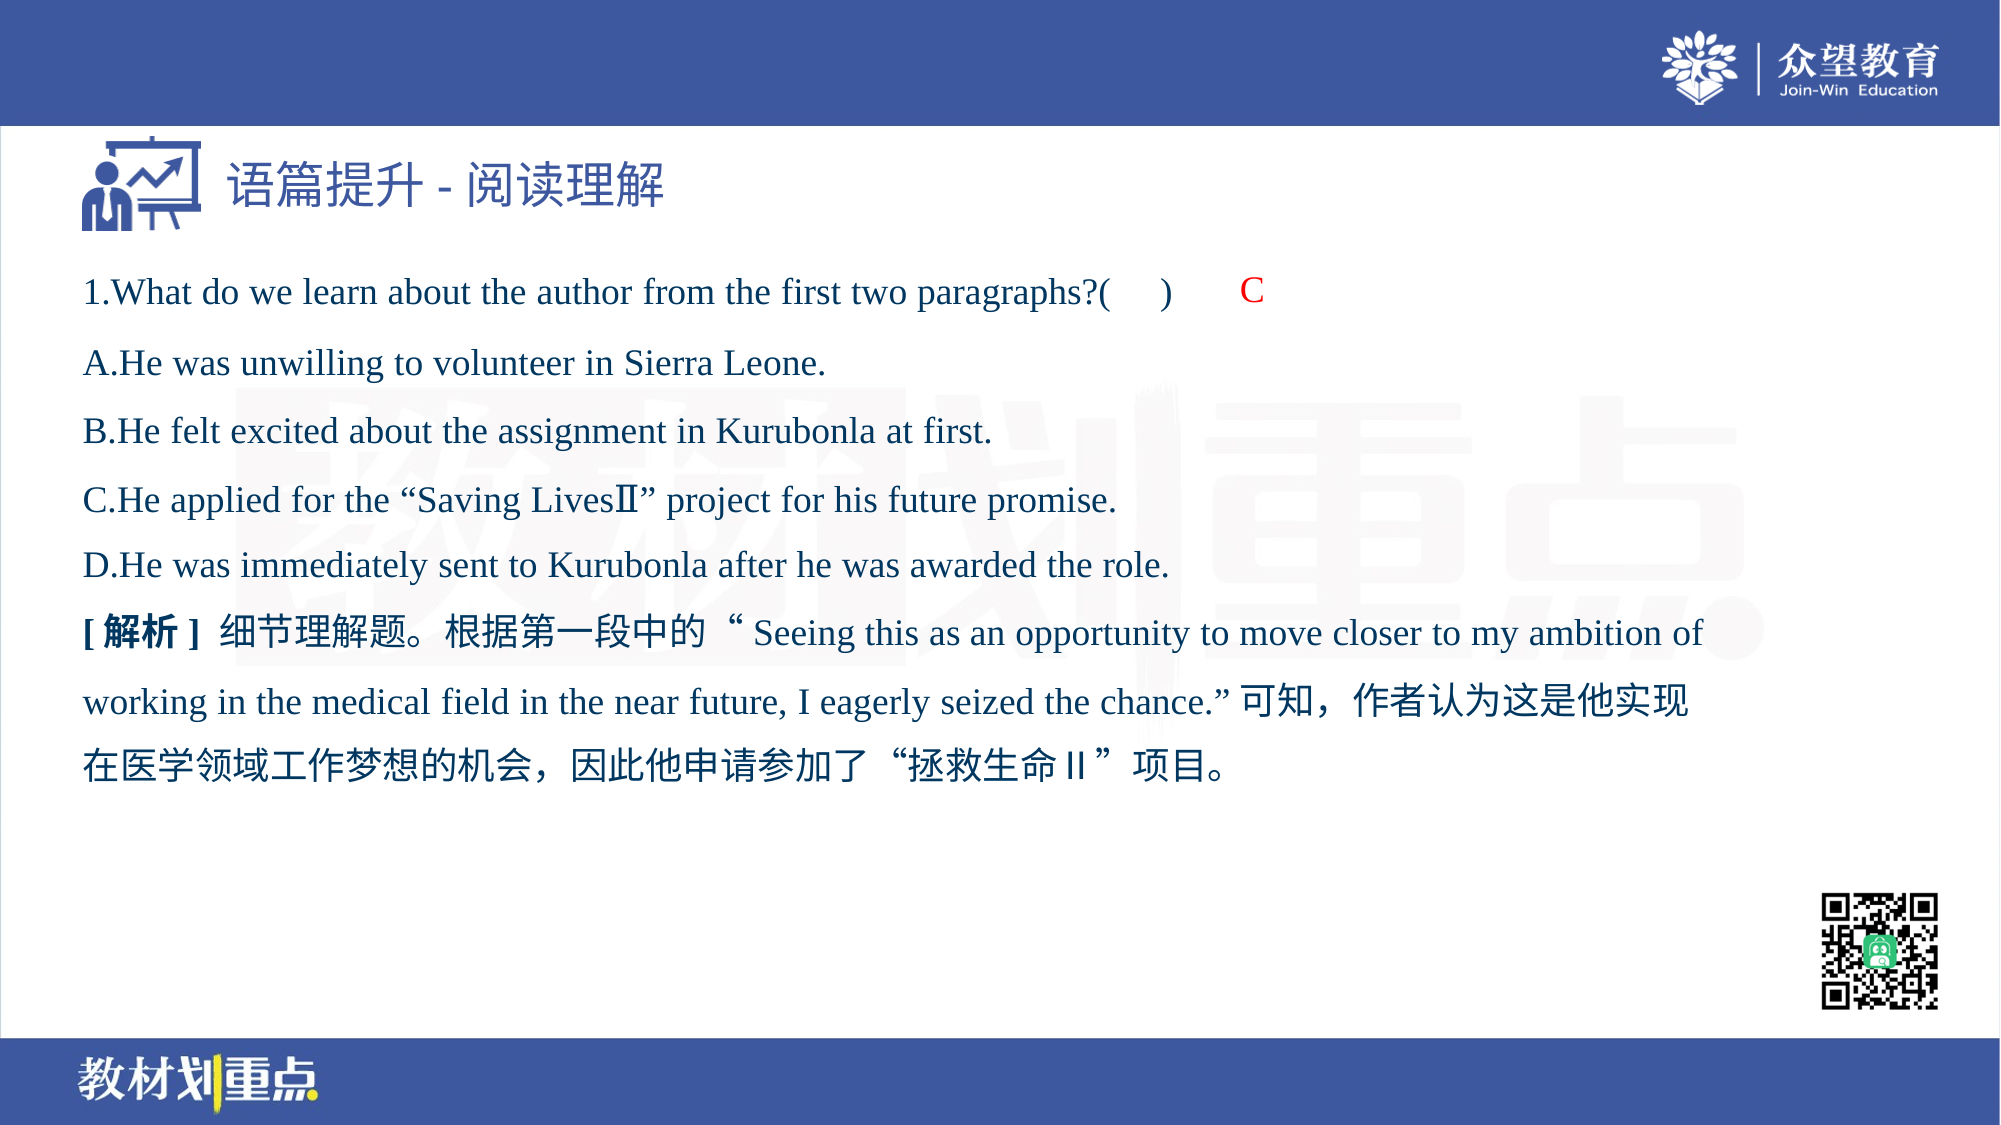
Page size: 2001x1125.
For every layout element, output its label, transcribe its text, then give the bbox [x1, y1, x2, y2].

text_box 1.What do we learn about the author from the first two paragraphs?( ) [82, 247, 1817, 306]
picture [0, 0, 2000, 1125]
text_box [解析] 细节理解题。根据第一段中的“Seeing this as an opportunity to move closer to my ambition of working in the medical field in the near future, I eagerly seized the chance.”可知，作者认为这是他实现 在医学领域工作梦想的机会，因此他申请参加了“拯救生命Ⅱ”项目。 [82, 584, 1817, 781]
text_box C [1226, 245, 1279, 304]
text_box A.He was unwilling to volunteer in Sierra Leone. B.He felt excited about the assignment in Kurubonla at first. C.He applied for the “Saving LivesⅡ” project for his future promise. D.He was immediately sent to Kurubonla after he was awarded the role. [82, 313, 1817, 578]
